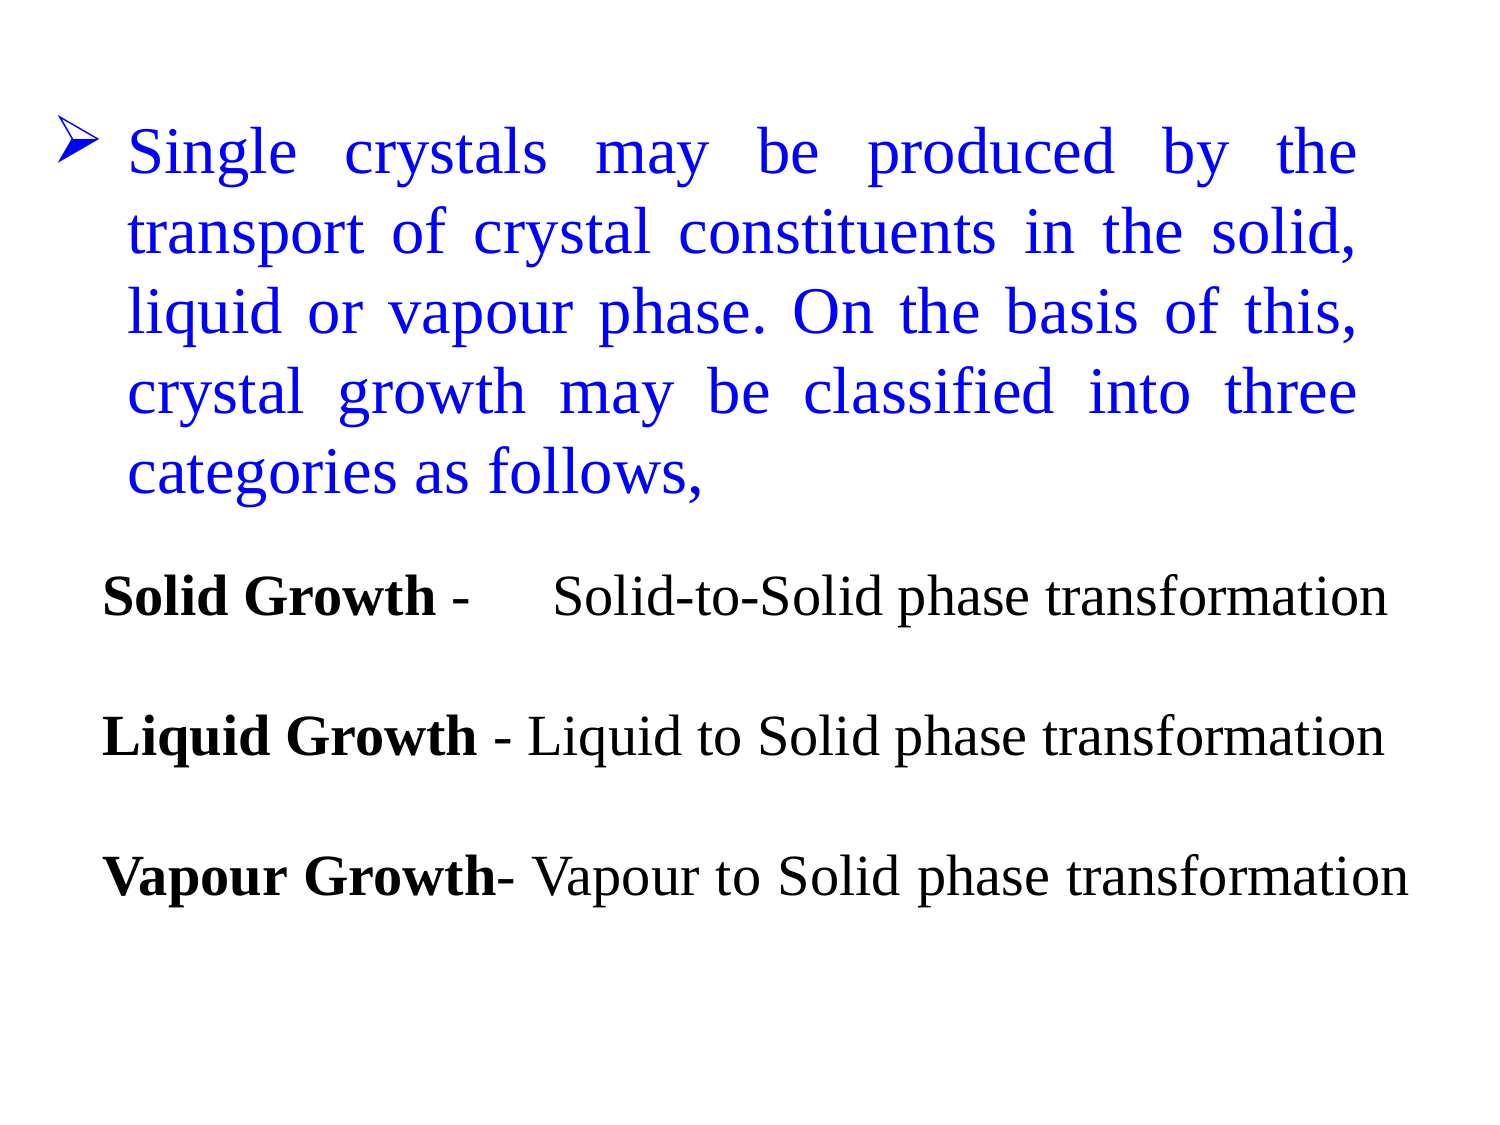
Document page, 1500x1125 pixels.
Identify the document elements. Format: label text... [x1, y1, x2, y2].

text_box Solid Growth - Solid-to-Solid phase transformation Liquid Growth - Liquid to Solid phase transformation Vapour Growth- Vapour to Solid phase transformation [87, 549, 1425, 915]
text_box Single crystals may be produced by the transport of crystal constituents in the solid, liquid or vapour phase. On the basis of this, crystal growth may be classified into three categories as follows, [37, 99, 1375, 515]
